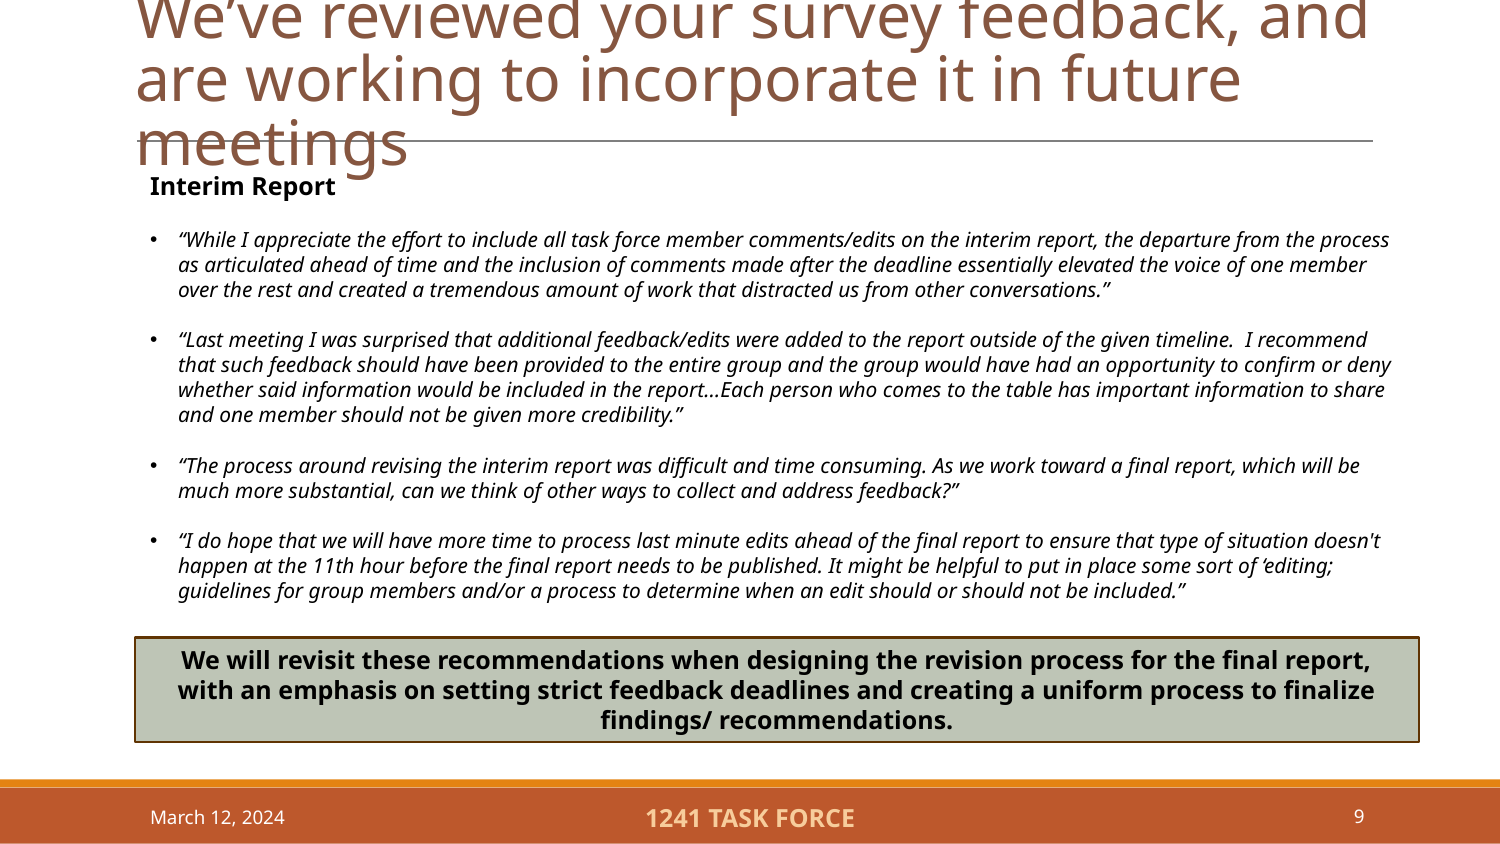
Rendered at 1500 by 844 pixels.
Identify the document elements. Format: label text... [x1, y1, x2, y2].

text_box Interim Report “While I appreciate the effort to include all task force member comments/edits on the interim report, the departure from the process as articulated ahead of time and the inclusion of comments made after the deadline essentially elevated the voice of one member over the rest and created a tremendous amount of work that distracted us from other conversations.” “Last meeting I was surprised that additional feedback/edits were added to the report outside of the given timeline. I recommend that such feedback should have been provided to the entire group and the group would have had an opportunity to confirm or deny whether said information would be included in the report…Each person who comes to the table has important information to share and one member should not be given more credibility.” “The process around revising the interim report was difficult and time consuming. As we work toward a final report, which will be much more substantial, can we think of other ways to collect and address feedback?” “I do hope that we will have more time to process last minute edits ahead of the final report to ensure that type of situation doesn't happen at the 11th hour before the final report needs to be published. It might be helpful to put in place some sort of ‘editing; guidelines for group members and/or a process to determine when an edit should or should not be included.” [135, 163, 1420, 611]
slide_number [135, 794, 440, 840]
text_box We will revisit these recommendations when designing the revision process for the final report, with an emphasis on setting strict feedback deadlines and creating a uniform process to finalize findings/ recommendations. [135, 637, 1420, 743]
slide_number 9 [1218, 794, 1380, 840]
title We’ve reviewed your survey feedback, and are working to incorporate it in future meetings [135, 35, 1420, 131]
footer 1241 TASK FORCE [453, 794, 1047, 840]
